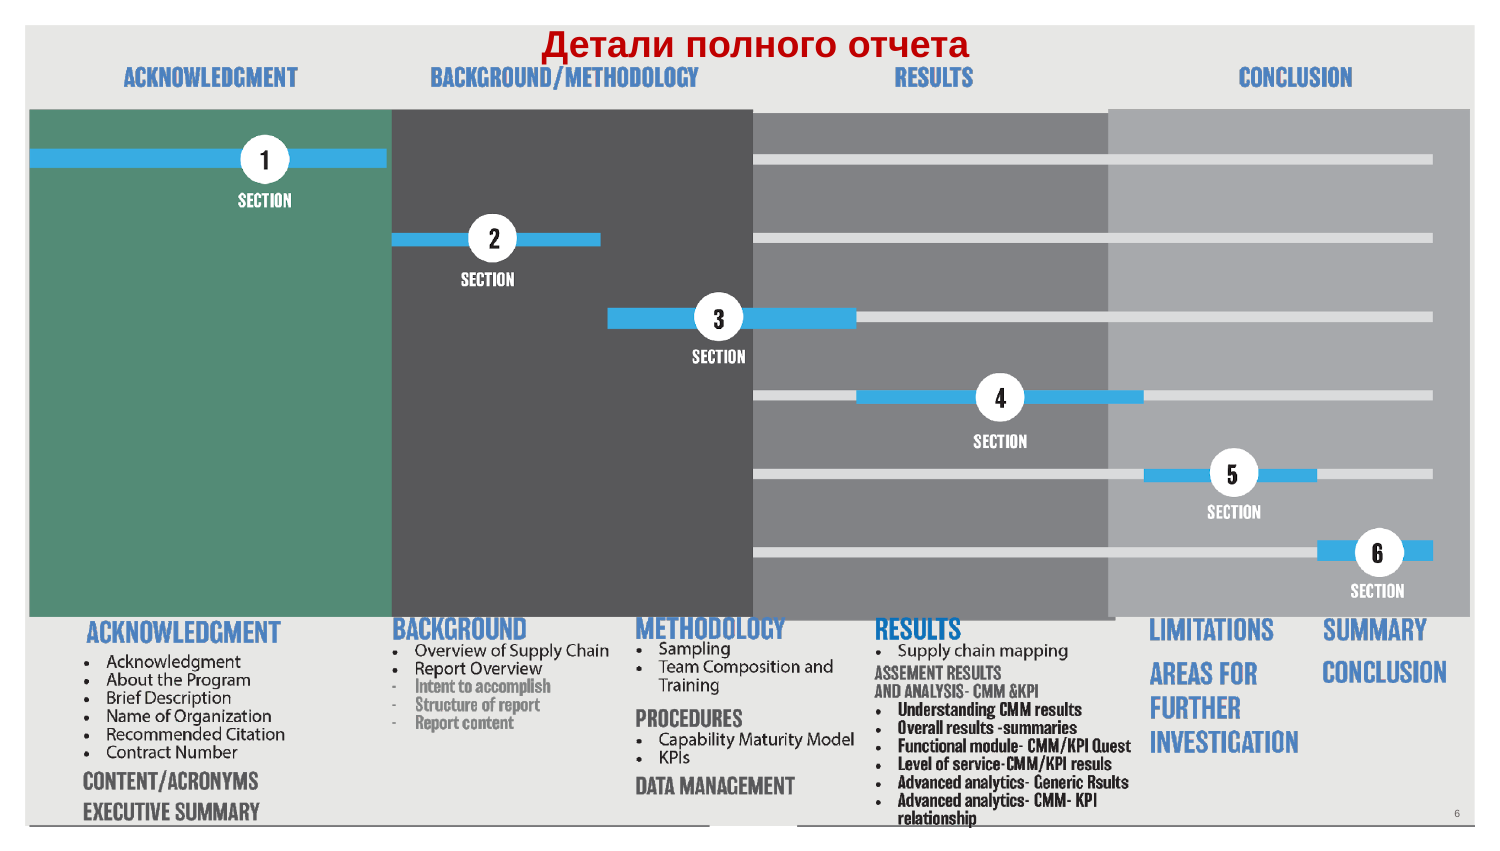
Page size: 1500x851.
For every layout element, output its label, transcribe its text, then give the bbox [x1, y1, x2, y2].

picture [24, 62, 1476, 847]
text_box Детали полного отчета [24, 14, 1486, 71]
